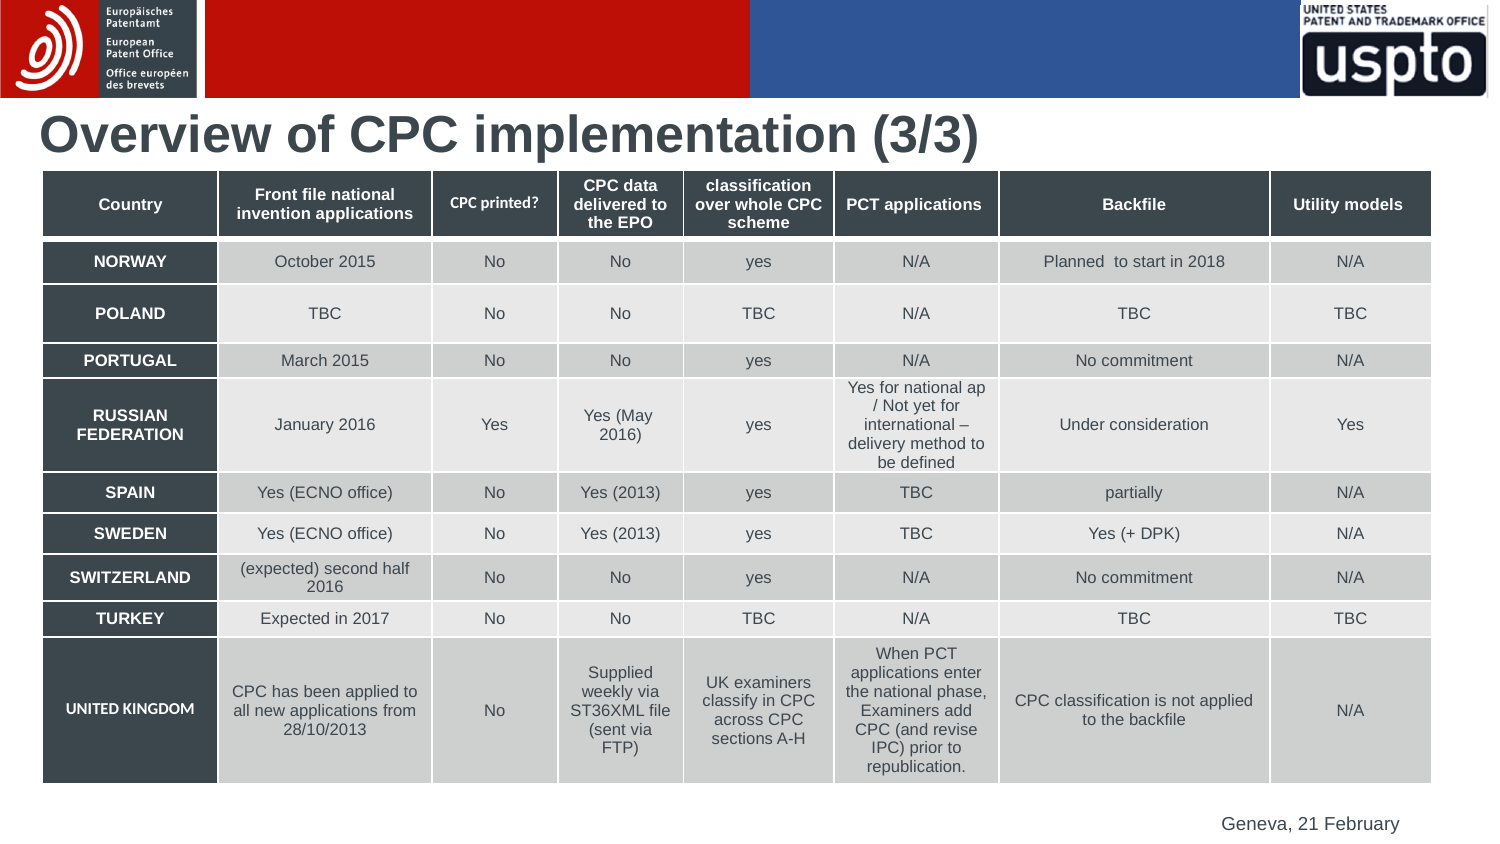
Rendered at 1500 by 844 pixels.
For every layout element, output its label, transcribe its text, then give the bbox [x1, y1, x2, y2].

table_cell SPAIN [43, 473, 217, 512]
table_cell Yes (2013) [559, 514, 683, 553]
table_header CPC data delivered to the EPO [559, 171, 683, 236]
table_cell No [433, 242, 557, 283]
table_cell Yes (2013) [559, 473, 683, 512]
table_cell N/A [835, 285, 998, 342]
table_cell No commitment [1000, 344, 1269, 377]
table_cell October 2015 [219, 242, 431, 283]
table_header PCT applications [835, 171, 998, 236]
table_cell TBC [1000, 602, 1269, 636]
table_cell When PCT applications enter the national phase, Examiners add CPC (and revise IPC) prior to republication. [835, 638, 998, 783]
table_cell yes [684, 242, 833, 283]
table_cell No [433, 638, 557, 783]
list Geneva, 21 February 2017 [1180, 785, 1400, 837]
table_cell Yes (ECNO office) [219, 514, 431, 553]
table_cell N/A [835, 242, 998, 283]
table_cell Supplied weekly via ST36XML file (sent via FTP) [559, 638, 683, 783]
table_cell Expected in 2017 [219, 602, 431, 636]
table_cell SWITZERLAND [43, 555, 217, 600]
table_header CPC printed? [433, 171, 557, 236]
table_cell yes [684, 344, 833, 377]
table_cell N/A [835, 555, 998, 600]
table_cell Yes for national ap / Not yet for international – delivery method to be defined [835, 379, 998, 471]
table_cell N/A [1271, 344, 1431, 377]
table_cell N/A [1271, 555, 1431, 600]
table_cell TURKEY [43, 602, 217, 636]
table_cell March 2015 [219, 344, 431, 377]
table_cell No [433, 473, 557, 512]
table_cell yes [684, 473, 833, 512]
table_cell yes [684, 555, 833, 600]
table_cell No [433, 514, 557, 553]
table_cell NORWAY [43, 242, 217, 283]
table_cell SWEDEN [43, 514, 217, 553]
table_cell No commitment [1000, 555, 1269, 600]
table_cell TBC [219, 285, 431, 342]
table_cell TBC [1000, 285, 1269, 342]
text_box Overview of CPC implementation (3/3) [40, 34, 1458, 163]
table_cell CPC has been applied to all new applications from 28/10/2013 [219, 638, 431, 783]
table_cell N/A [1271, 514, 1431, 553]
table_cell CPC classification is not applied to the backfile [1000, 638, 1269, 783]
table_cell No [433, 285, 557, 342]
table_cell No [559, 242, 683, 283]
table_cell RUSSIAN FEDERATION [43, 379, 217, 471]
table_cell No [559, 344, 683, 377]
table_cell Yes [1271, 379, 1431, 471]
table_cell PORTUGAL [43, 344, 217, 377]
table_header Front file national invention applications [219, 171, 431, 236]
table_cell UK examiners classify in CPC across CPC sections A-H [684, 638, 833, 783]
table_cell N/A [835, 602, 998, 636]
table_cell yes [684, 514, 833, 553]
table_cell Under consideration [1000, 379, 1269, 471]
table_cell TBC [684, 285, 833, 342]
table_cell (expected) second half 2016 [219, 555, 431, 600]
table_cell Yes (+ DPK) [1000, 514, 1269, 553]
table_cell Yes (May 2016) [559, 379, 683, 471]
table_cell TBC [1271, 285, 1431, 342]
table_cell N/A [835, 344, 998, 377]
table_cell POLAND [43, 285, 217, 342]
table_cell No [559, 602, 683, 636]
table_cell No [433, 602, 557, 636]
table_cell Yes (ECNO office) [219, 473, 431, 512]
table_cell N/A [1271, 242, 1431, 283]
table_cell TBC [1271, 602, 1431, 636]
picture [0, 0, 1489, 98]
table_header classification over whole CPC scheme [684, 171, 833, 236]
table_cell January 2016 [219, 379, 431, 471]
table_cell TBC [684, 602, 833, 636]
table_cell N/A [1271, 638, 1431, 783]
table_cell TBC [835, 514, 998, 553]
table_cell Planned to start in 2018 [1000, 242, 1269, 283]
table_cell partially [1000, 473, 1269, 512]
table_cell No [433, 344, 557, 377]
table_cell No [559, 555, 683, 600]
table_cell No [559, 285, 683, 342]
table_cell No [433, 555, 557, 600]
table_cell N/A [1271, 473, 1431, 512]
table_cell yes [684, 379, 833, 471]
table_cell Yes [433, 379, 557, 471]
table_header Backfile [1000, 171, 1269, 236]
table_cell UNITED KINGDOM [43, 638, 217, 783]
table_header Country [43, 171, 217, 236]
table_header Utility models [1271, 171, 1431, 236]
table_cell TBC [835, 473, 998, 512]
